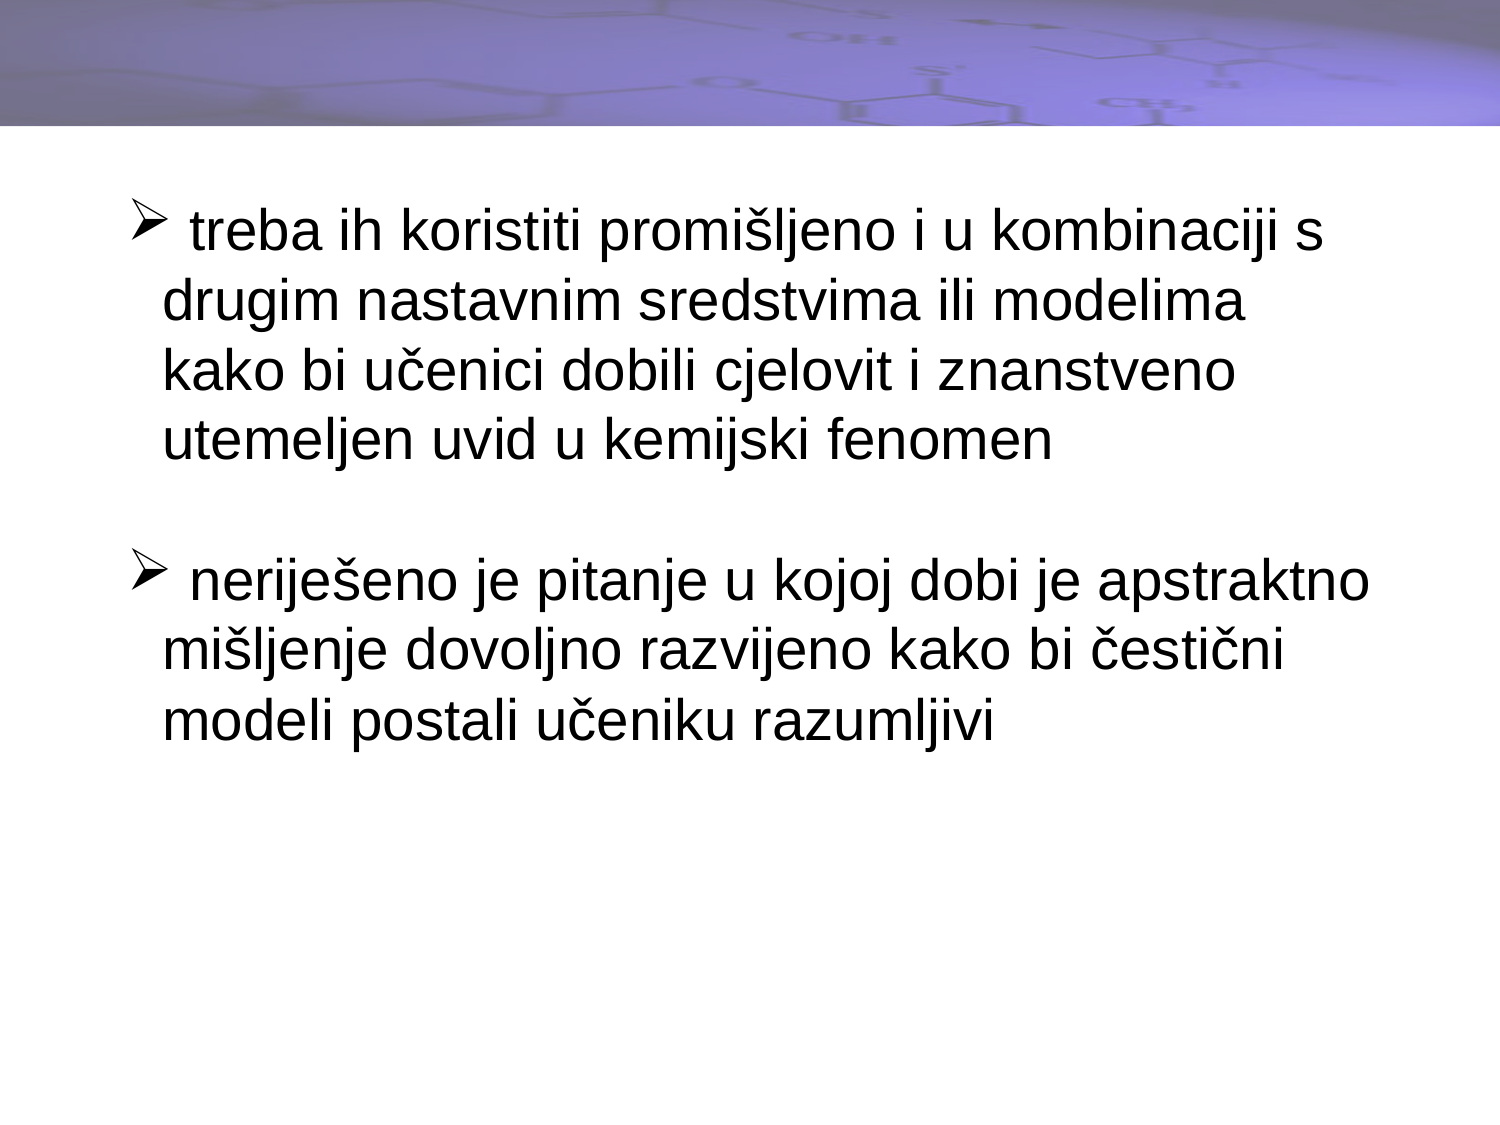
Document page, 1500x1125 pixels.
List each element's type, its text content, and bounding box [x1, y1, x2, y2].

text_box treba ih koristiti promišljeno i u kombinaciji s drugim nastavnim sredstvima ili modelima kako bi učenici dobili cjelovit i znanstveno utemeljen uvid u kemijski fenomen neriješeno je pitanje u kojoj dobi je apstraktno mišljenje dovoljno razvijeno kako bi čestični modeli postali učeniku razumljivi [112, 184, 1412, 759]
